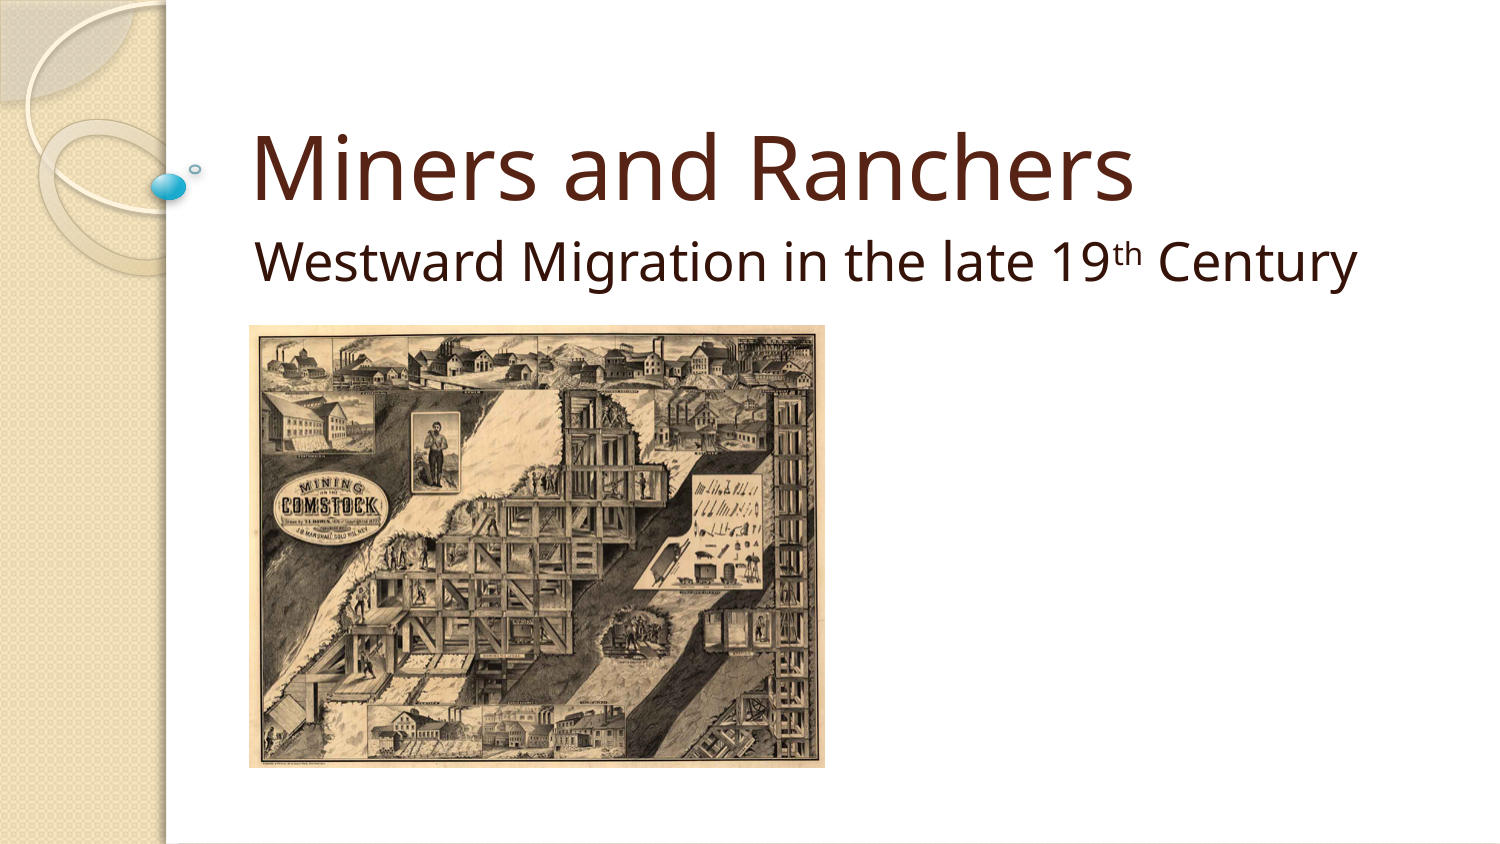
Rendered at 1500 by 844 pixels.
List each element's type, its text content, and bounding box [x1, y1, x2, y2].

picture [249, 325, 826, 768]
title Miners and Ranchers [234, 44, 1450, 226]
subtitle Westward Migration in the late 19th Century [234, 227, 1450, 335]
